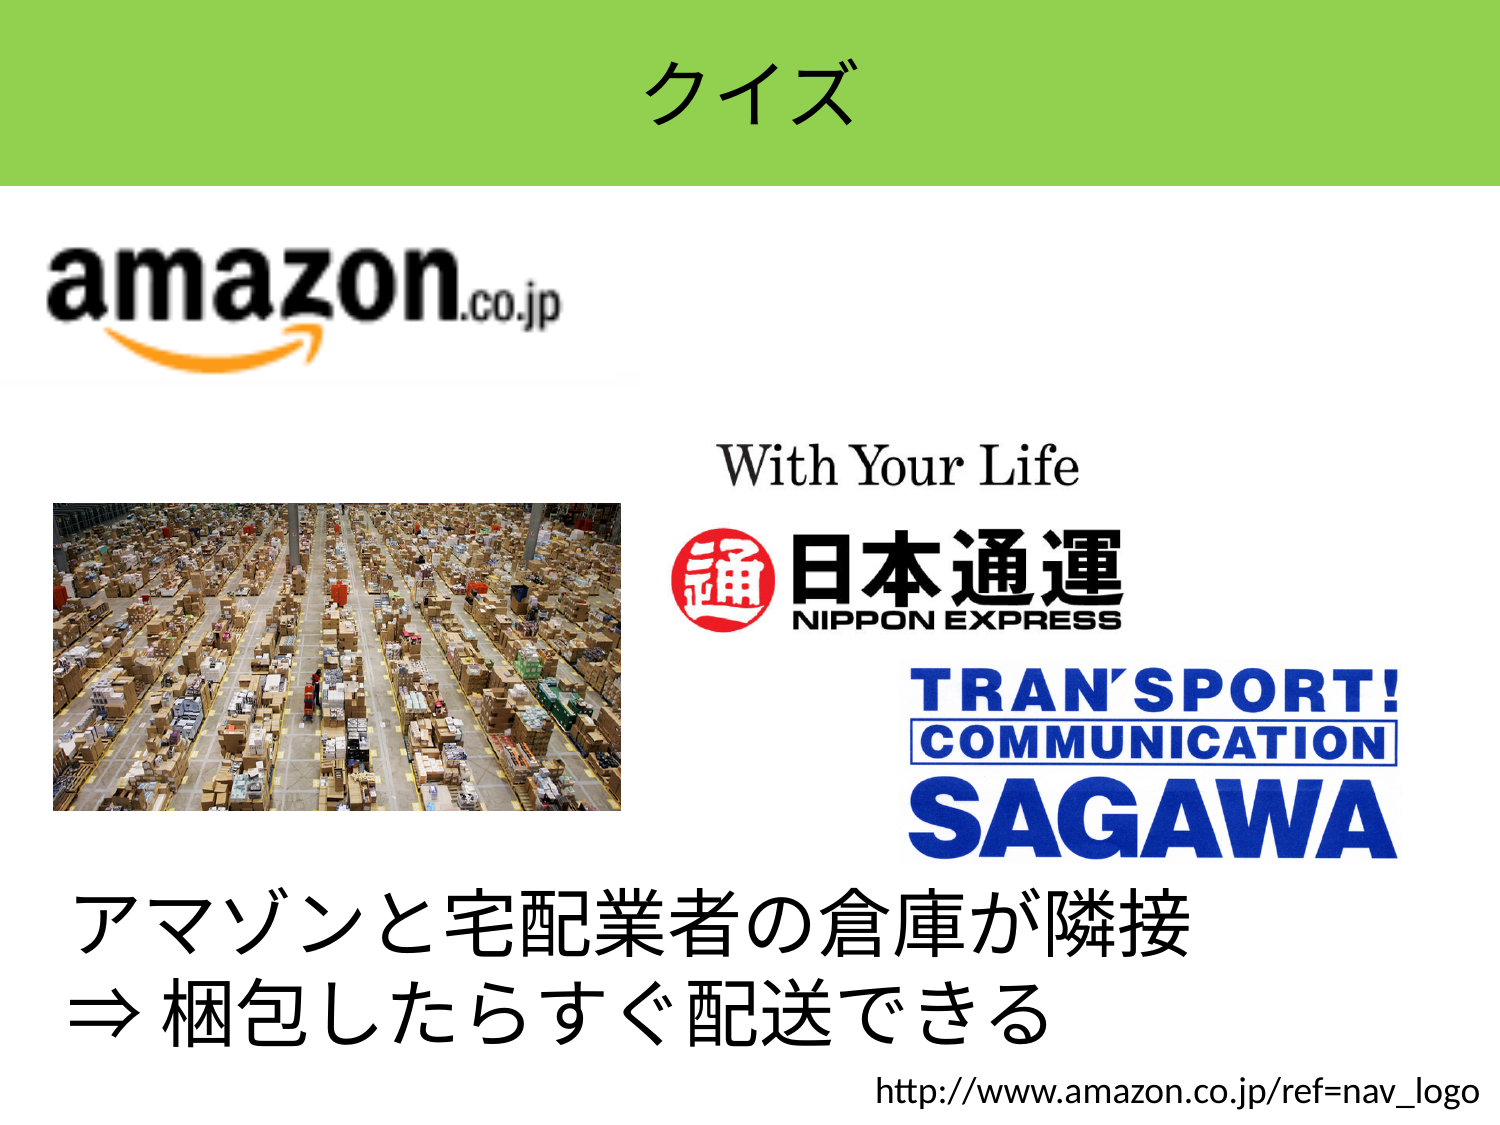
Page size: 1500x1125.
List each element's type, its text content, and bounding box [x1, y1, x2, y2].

picture [666, 420, 1125, 652]
text_box クイズ [0, 0, 1500, 186]
text_box http://www.amazon.co.jp/ref=nav_logo [860, 1058, 1497, 1119]
picture [52, 503, 621, 811]
text_box アマゾンと宅配業者の倉庫が隣接 ⇒梱包したらすぐ配送できる [53, 869, 1447, 1065]
picture [0, 208, 643, 386]
picture [898, 658, 1402, 864]
